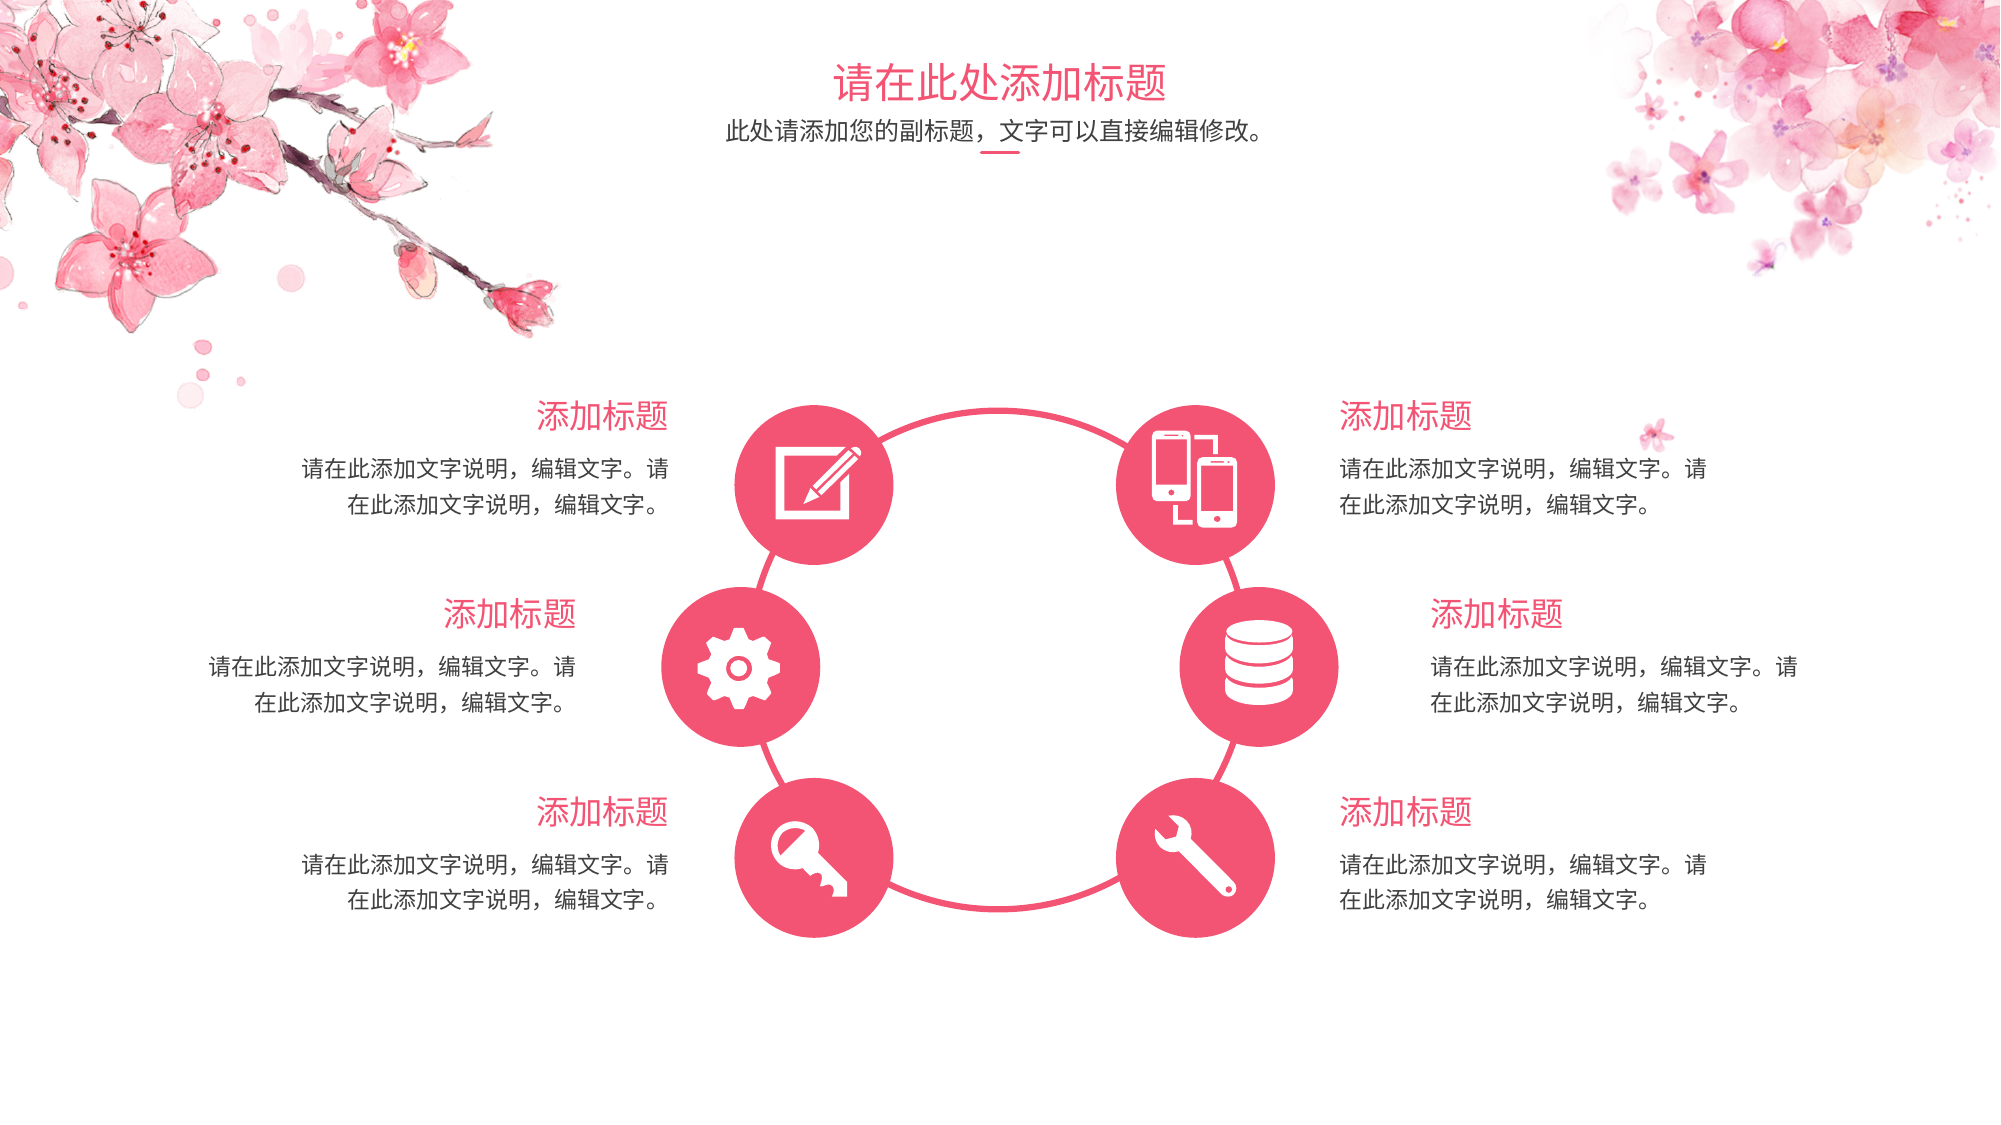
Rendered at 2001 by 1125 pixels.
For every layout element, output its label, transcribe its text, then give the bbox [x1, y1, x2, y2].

text_box [733, 776, 895, 939]
text_box 添加标题 [503, 387, 684, 439]
text_box [1178, 585, 1340, 748]
text_box 添加标题 [1324, 387, 1506, 439]
text_box [770, 821, 848, 897]
picture [1571, 0, 2000, 459]
text_box [1154, 815, 1237, 897]
text_box 添加标题 [503, 783, 684, 834]
text_box 请在此添加文字说明，编辑文字。请在此添加文字说明，编辑文字。 [1416, 637, 1817, 724]
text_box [775, 444, 864, 520]
text_box 请在此添加文字说明，编辑文字。请在此添加文字说明，编辑文字。 [283, 834, 684, 921]
text_box [1114, 776, 1276, 939]
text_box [1151, 430, 1238, 528]
text_box [660, 585, 822, 748]
text_box [758, 409, 1238, 911]
text_box 请在此添加文字说明，编辑文字。请在此添加文字说明，编辑文字。 [283, 439, 684, 526]
text_box 请在此添加文字说明，编辑文字。请在此添加文字说明，编辑文字。 [191, 637, 592, 724]
text_box 请在此添加文字说明，编辑文字。请在此添加文字说明，编辑文字。 [1324, 834, 1726, 921]
text_box 添加标题 [1416, 585, 1597, 637]
text_box 请在此添加文字说明，编辑文字。请在此添加文字说明，编辑文字。 [1324, 439, 1726, 526]
picture [0, 0, 679, 411]
text_box 此处请添加您的副标题，文字可以直接编辑修改。 [679, 98, 1323, 153]
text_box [1225, 620, 1293, 705]
text_box 添加标题 [1324, 783, 1506, 834]
text_box [733, 404, 895, 567]
text_box [697, 627, 780, 710]
text_box [730, 660, 748, 677]
text_box 添加标题 [410, 585, 592, 637]
text_box [1114, 404, 1276, 567]
text_box 请在此处添加标题 [818, 49, 1182, 98]
